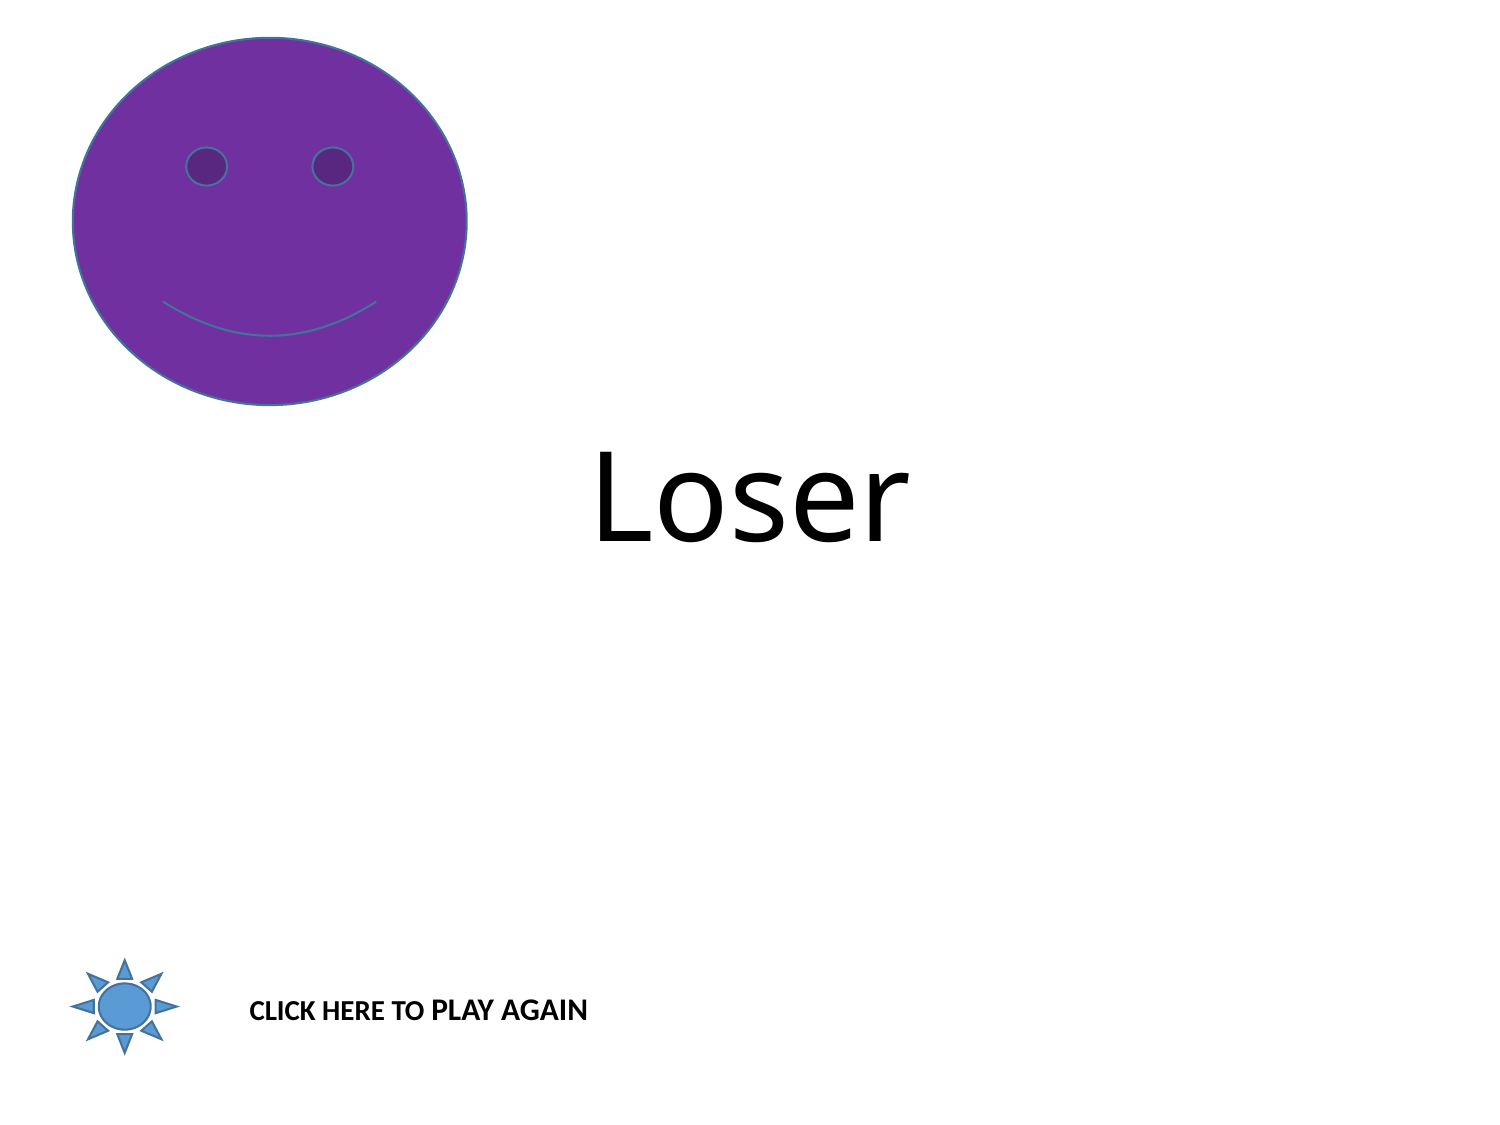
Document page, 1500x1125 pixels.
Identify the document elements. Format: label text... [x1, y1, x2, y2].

text_box [154, 998, 181, 1015]
text_box [85, 1019, 111, 1042]
text_box [115, 957, 134, 980]
title Loser [112, 184, 1388, 576]
text_box [97, 982, 164, 1042]
text_box [85, 971, 111, 994]
text_box [69, 998, 95, 1015]
subtitle CLICK HERE TO PLAY AGAIN [193, 985, 644, 1036]
text_box [115, 1033, 134, 1056]
text_box [139, 971, 164, 994]
text_box [71, 36, 468, 407]
